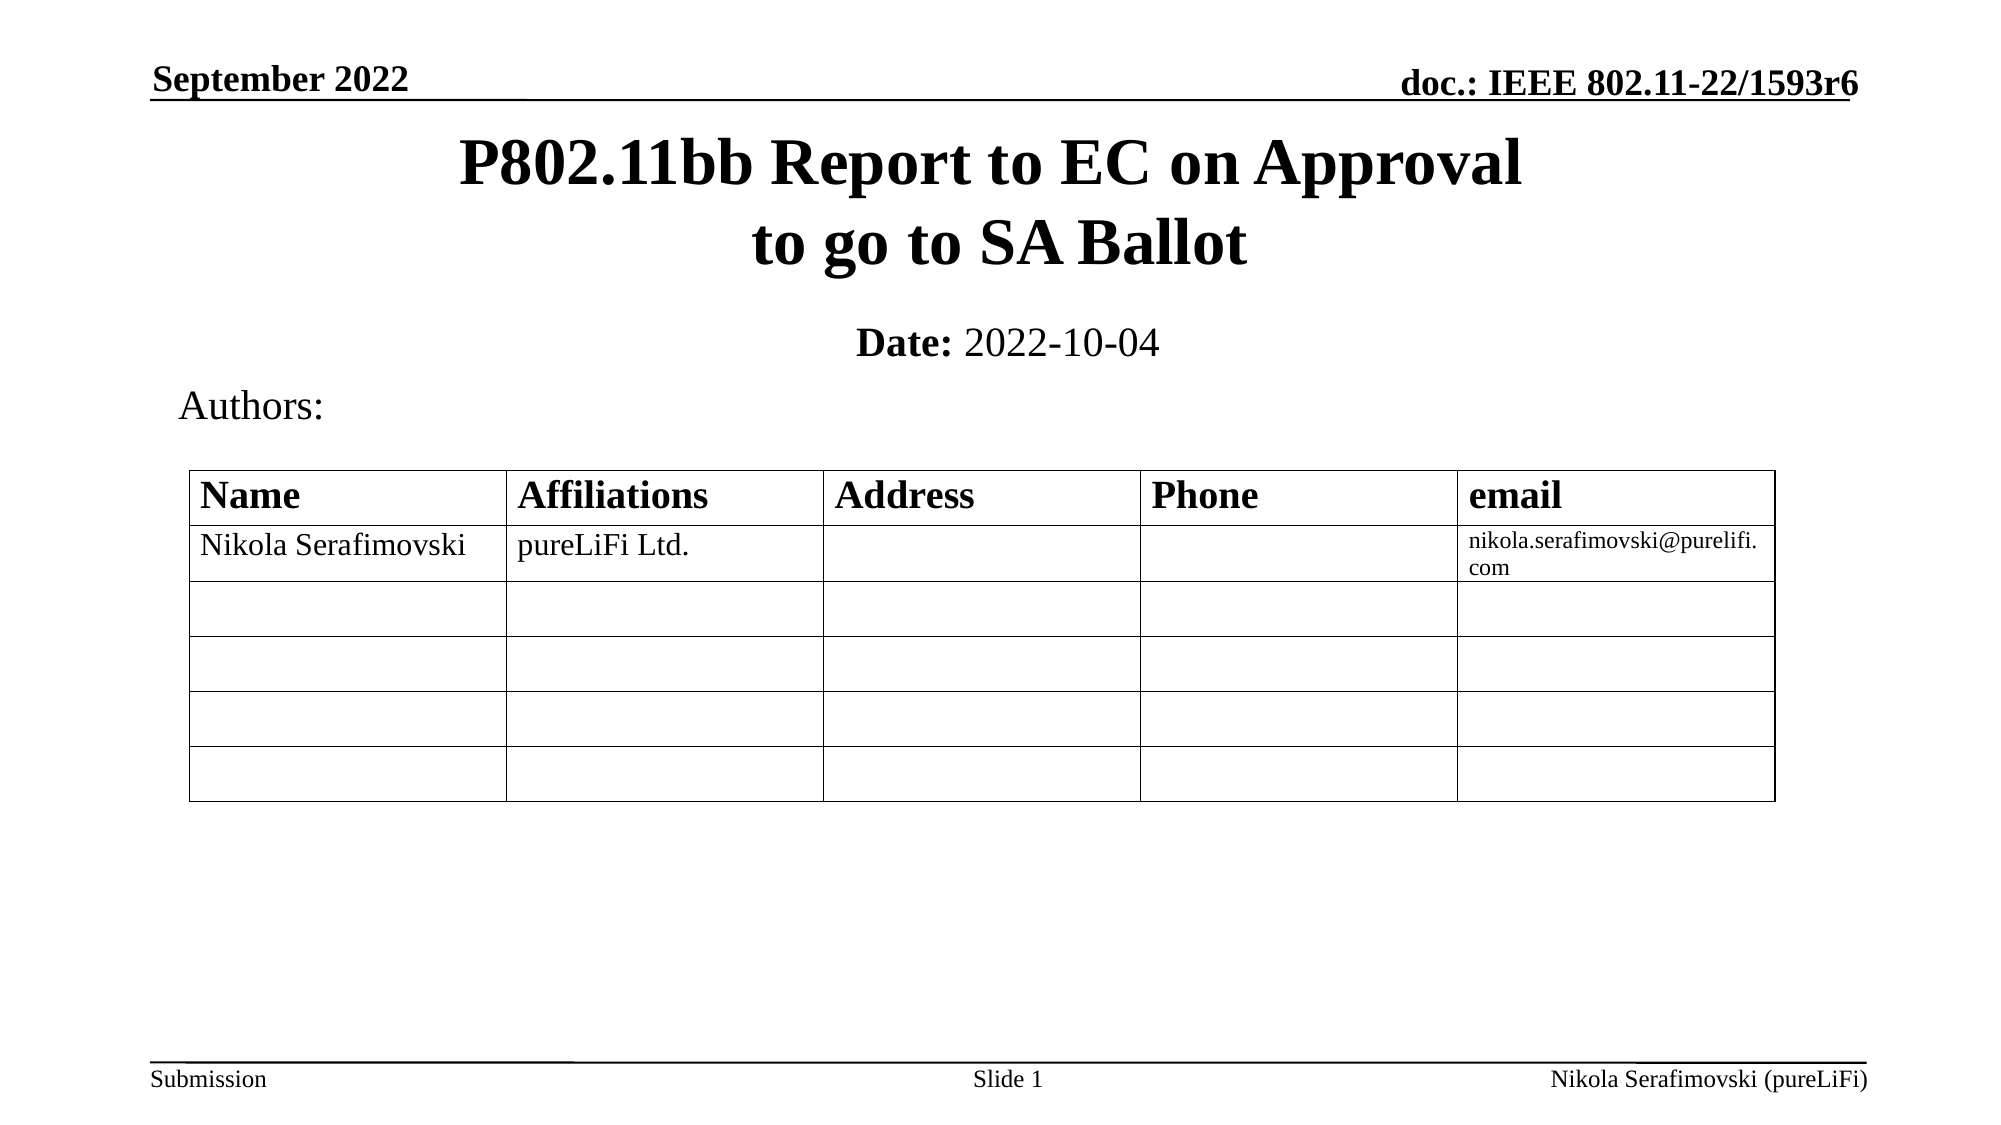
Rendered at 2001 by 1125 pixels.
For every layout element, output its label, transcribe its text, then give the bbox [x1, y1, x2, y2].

footer Nikola Serafimovski (pureLiFi) [1171, 1061, 1869, 1093]
subtitle Date: 2022-10-04 [307, 306, 1709, 386]
text_box Authors: [162, 369, 401, 433]
title P802.11bb Report to EC on Approval to go to SA Ballot [149, 76, 1851, 319]
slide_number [152, 54, 563, 100]
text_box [174, 469, 1825, 849]
slide_number Slide 1 [950, 1061, 1067, 1123]
